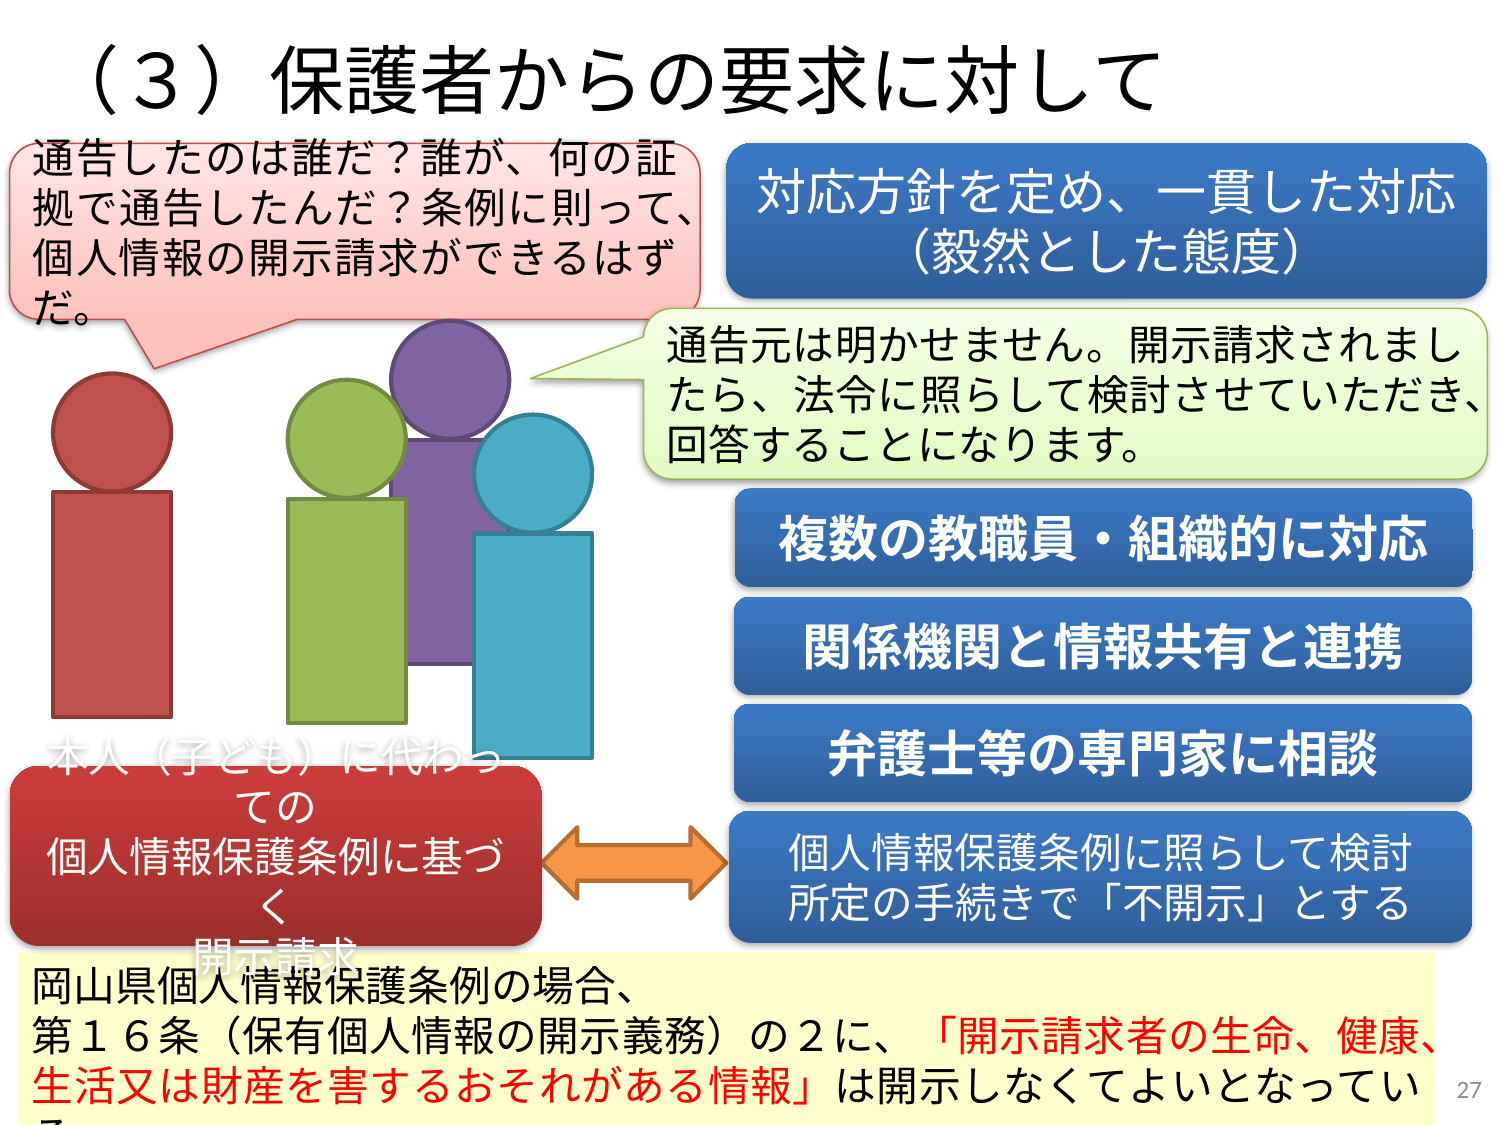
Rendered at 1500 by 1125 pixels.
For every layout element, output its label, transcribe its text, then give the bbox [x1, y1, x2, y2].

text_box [473, 414, 593, 759]
text_box 個人情報保護条例に照らして検討 所定の手続きで「不開示」とする [728, 810, 1473, 943]
text_box 本人（子ども）に代わっての 個人情報保護条例に基づく 開示請求 [9, 765, 542, 947]
text_box 関係機関と情報共有と連携 [733, 596, 1473, 696]
slide_number 27 [1436, 1058, 1498, 1119]
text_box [390, 320, 510, 665]
text_box [547, 825, 723, 901]
text_box 複数の教職員・組織的に対応 [734, 488, 1473, 588]
text_box 弁護士等の専門家に相談 [733, 703, 1473, 803]
text_box 通告したのは誰だ？誰が、何の証拠で通告したんだ？条例に則って、個人情報の開示請求ができるはずだ。 [8, 142, 701, 370]
text_box 岡山県個人情報保護条例の場合、 第１６条（保有個人情報の開示義務）の２に、「開示請求者の生命、健康、生活又は財産を害するおそれがある情報」は開示しなくてよいとなっている。 [17, 952, 1436, 1125]
text_box （３）保護者からの要求に対して [29, 30, 1235, 126]
text_box 通告元は明かせません。開示請求されましたら、法令に照らして検討させていただき、回答することになります。 [529, 307, 1489, 480]
text_box 対応方針を定め、一貫した対応 （毅然とした態度） [726, 143, 1488, 299]
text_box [287, 379, 406, 724]
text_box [52, 373, 172, 718]
